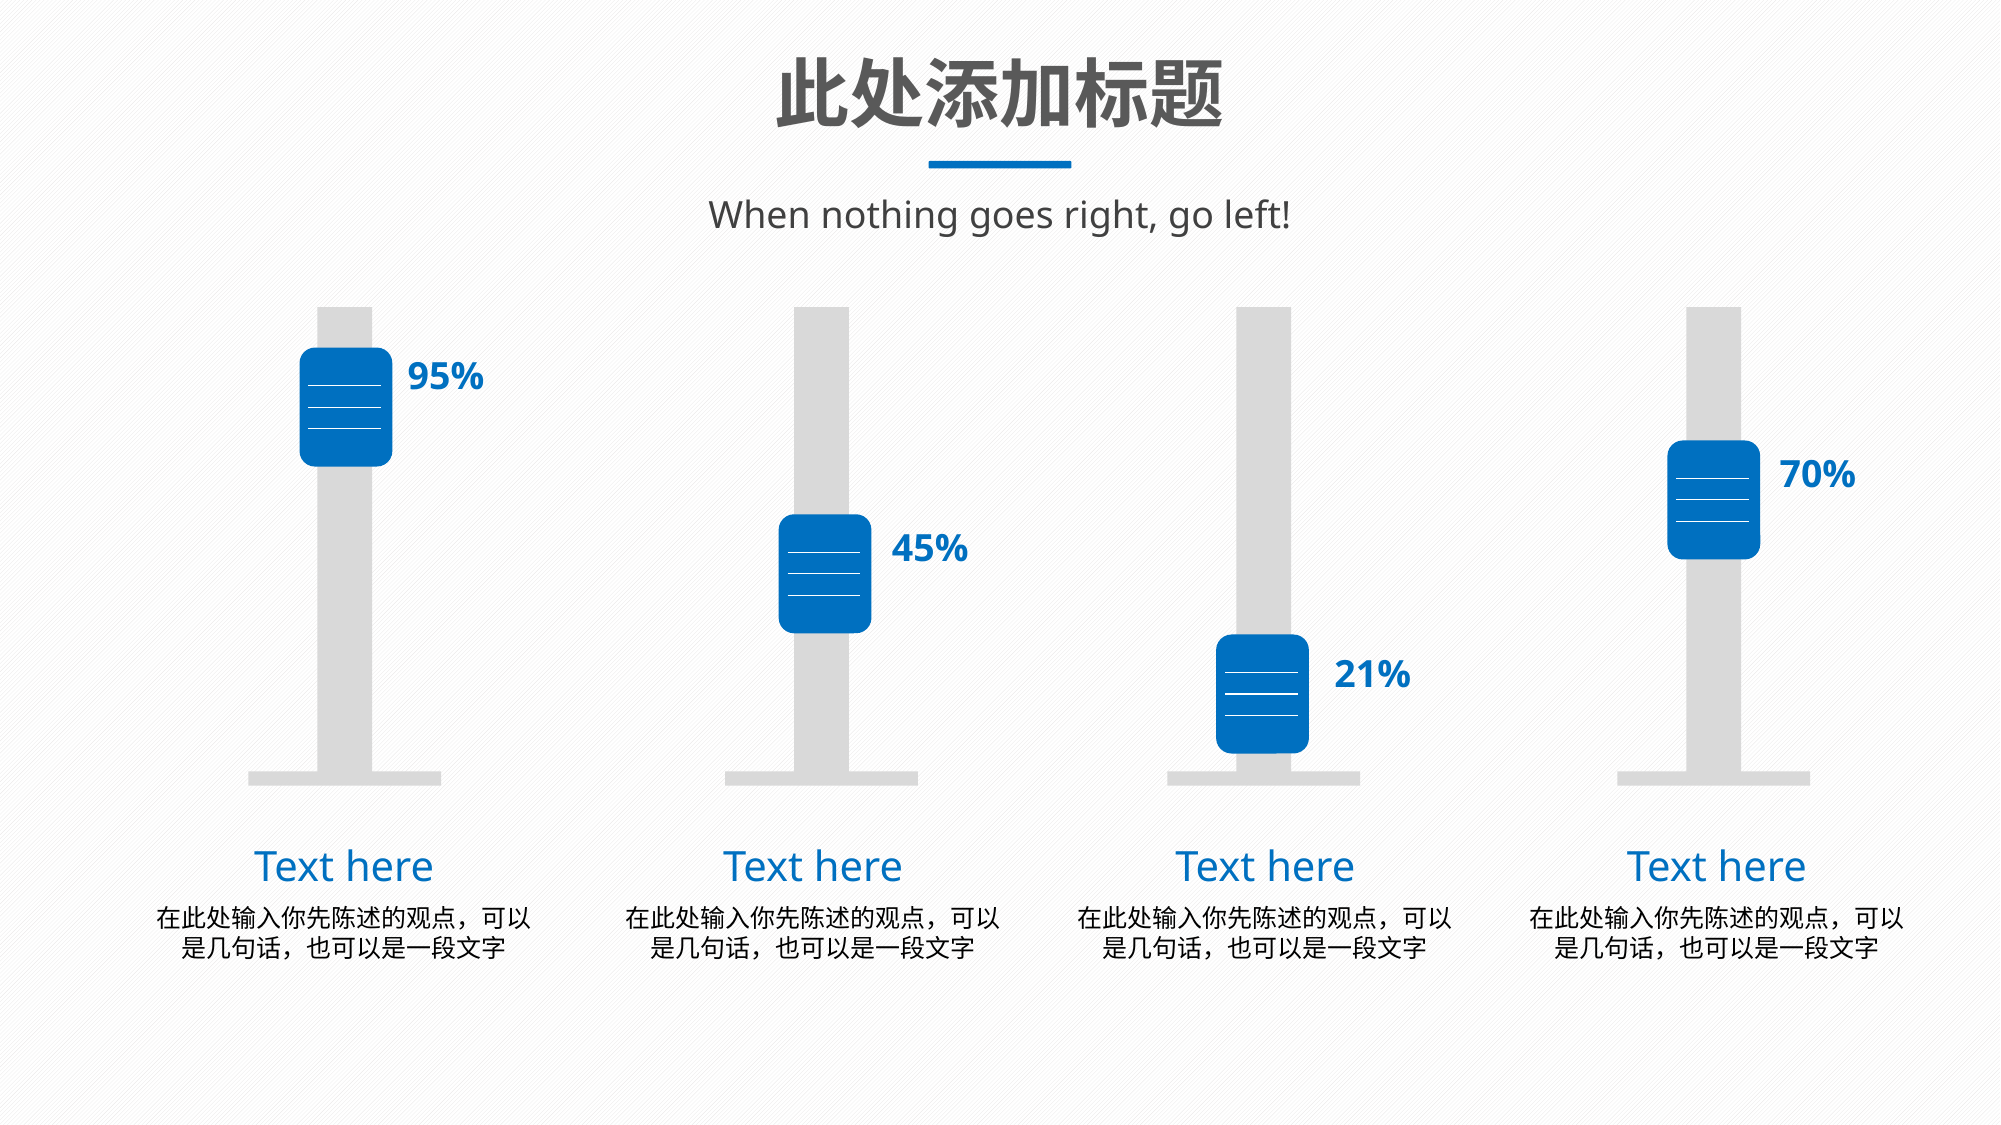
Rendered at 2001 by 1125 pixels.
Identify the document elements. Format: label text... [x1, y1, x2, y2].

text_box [1617, 307, 1811, 786]
text_box 在此处输入你先陈述的观点，可以是几句话，也可以是一段文字 [1503, 894, 1931, 970]
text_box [778, 514, 872, 634]
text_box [724, 307, 918, 786]
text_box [299, 347, 393, 467]
text_box Text here [239, 832, 449, 894]
text_box 在此处输入你先陈述的观点，可以是几句话，也可以是一段文字 [130, 894, 558, 970]
text_box Text here [1160, 832, 1371, 894]
text_box Text here [1612, 832, 1822, 894]
text_box Text here [708, 832, 918, 894]
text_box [248, 307, 442, 786]
text_box [927, 159, 1073, 170]
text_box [1216, 634, 1309, 754]
text_box 70% [1811, 442, 1872, 503]
text_box 在此处输入你先陈述的观点，可以是几句话，也可以是一段文字 [1052, 894, 1479, 970]
text_box 21% [1361, 642, 1427, 702]
text_box 45% [918, 516, 984, 577]
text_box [1667, 440, 1761, 560]
text_box 在此处输入你先陈述的观点，可以是几句话，也可以是一段文字 [599, 894, 1027, 970]
text_box 95% [442, 345, 500, 405]
text_box 此处添加标题 [760, 39, 1240, 144]
text_box When nothing goes right, go left! [693, 184, 1307, 244]
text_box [1167, 307, 1361, 786]
